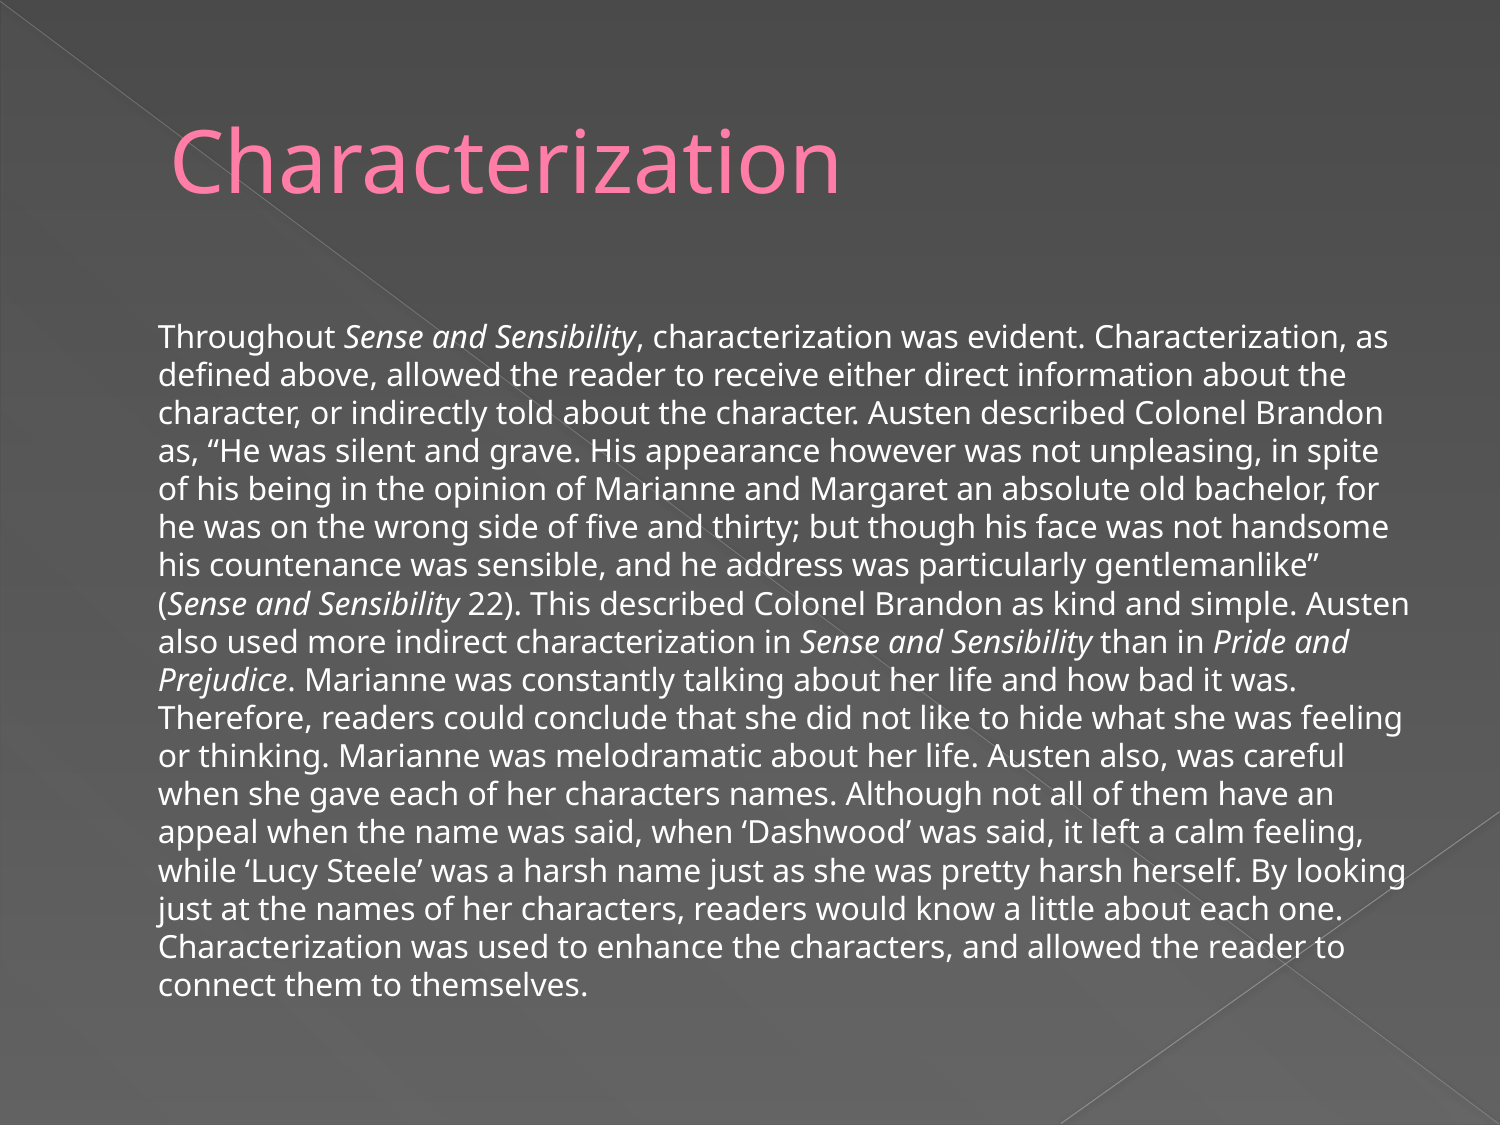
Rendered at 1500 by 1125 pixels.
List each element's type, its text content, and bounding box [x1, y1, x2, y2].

list Throughout Sense and Sensibility, characterization was evident. Characterization, as defined above, allowed the reader to receive either direct information about the character, or indirectly told about the character. Austen described Colonel Brandon as, “He was silent and grave. His appearance however was not unpleasing, in spite of his being in the opinion of Marianne and Margaret an absolute old bachelor, for he was on the wrong side of five and thirty; but though his face was not handsome his countenance was sensible, and he address was particularly gentlemanlike” (Sense and Sensibility 22). This described Colonel Brandon as kind and simple. Austen also used more indirect characterization in Sense and Sensibility than in Pride and Prejudice. Marianne was constantly talking about her life and how bad it was. Therefore, readers could conclude that she did not like to hide what she was feeling or thinking. Marianne was melodramatic about her life. Austen also, was careful when she gave each of her characters names. Although not all of them have an appeal when the name was said, when ‘Dashwood’ was said, it left a calm feeling, while ‘Lucy Steele’ was a harsh name just as she was pretty harsh herself. By looking just at the names of her characters, readers would know a little about each one. Characterization was used to enhance the characters, and allowed the reader to connect them to themselves. [75, 308, 1425, 1059]
title Characterization [75, 43, 1425, 274]
